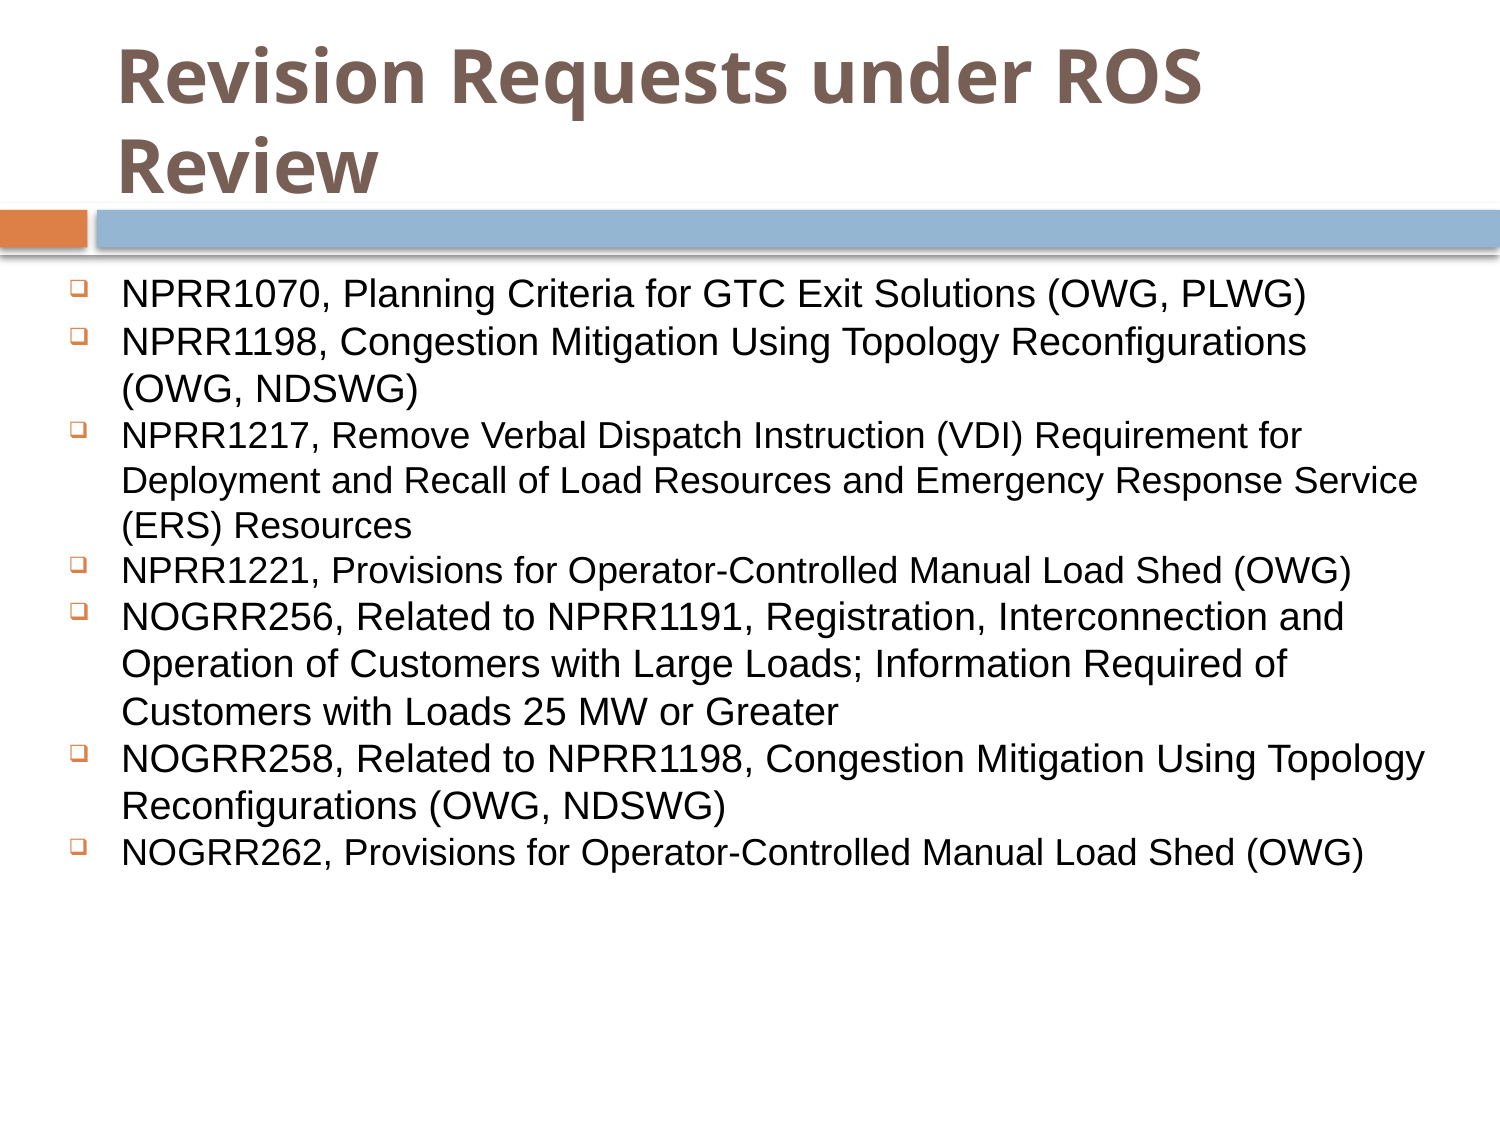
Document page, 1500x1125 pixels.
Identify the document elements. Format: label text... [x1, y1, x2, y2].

list NPRR1070, Planning Criteria for GTC Exit Solutions (OWG, PLWG) NPRR1198, Congestion Mitigation Using Topology Reconfigurations (OWG, NDSWG) NPRR1217, Remove Verbal Dispatch Instruction (VDI) Requirement for Deployment and Recall of Load Resources and Emergency Response Service (ERS) Resources NPRR1221, Provisions for Operator-Controlled Manual Load Shed (OWG) NOGRR256, Related to NPRR1191, Registration, Interconnection and Operation of Customers with Large Loads; Information Required of Customers with Loads 25 MW or Greater NOGRR258, Related to NPRR1198, Congestion Mitigation Using Topology Reconfigurations (OWG, NDSWG) NOGRR262, Provisions for Operator-Controlled Manual Load Shed (OWG) [53, 260, 1457, 999]
title Revision Requests under ROS Review [100, 37, 1439, 201]
